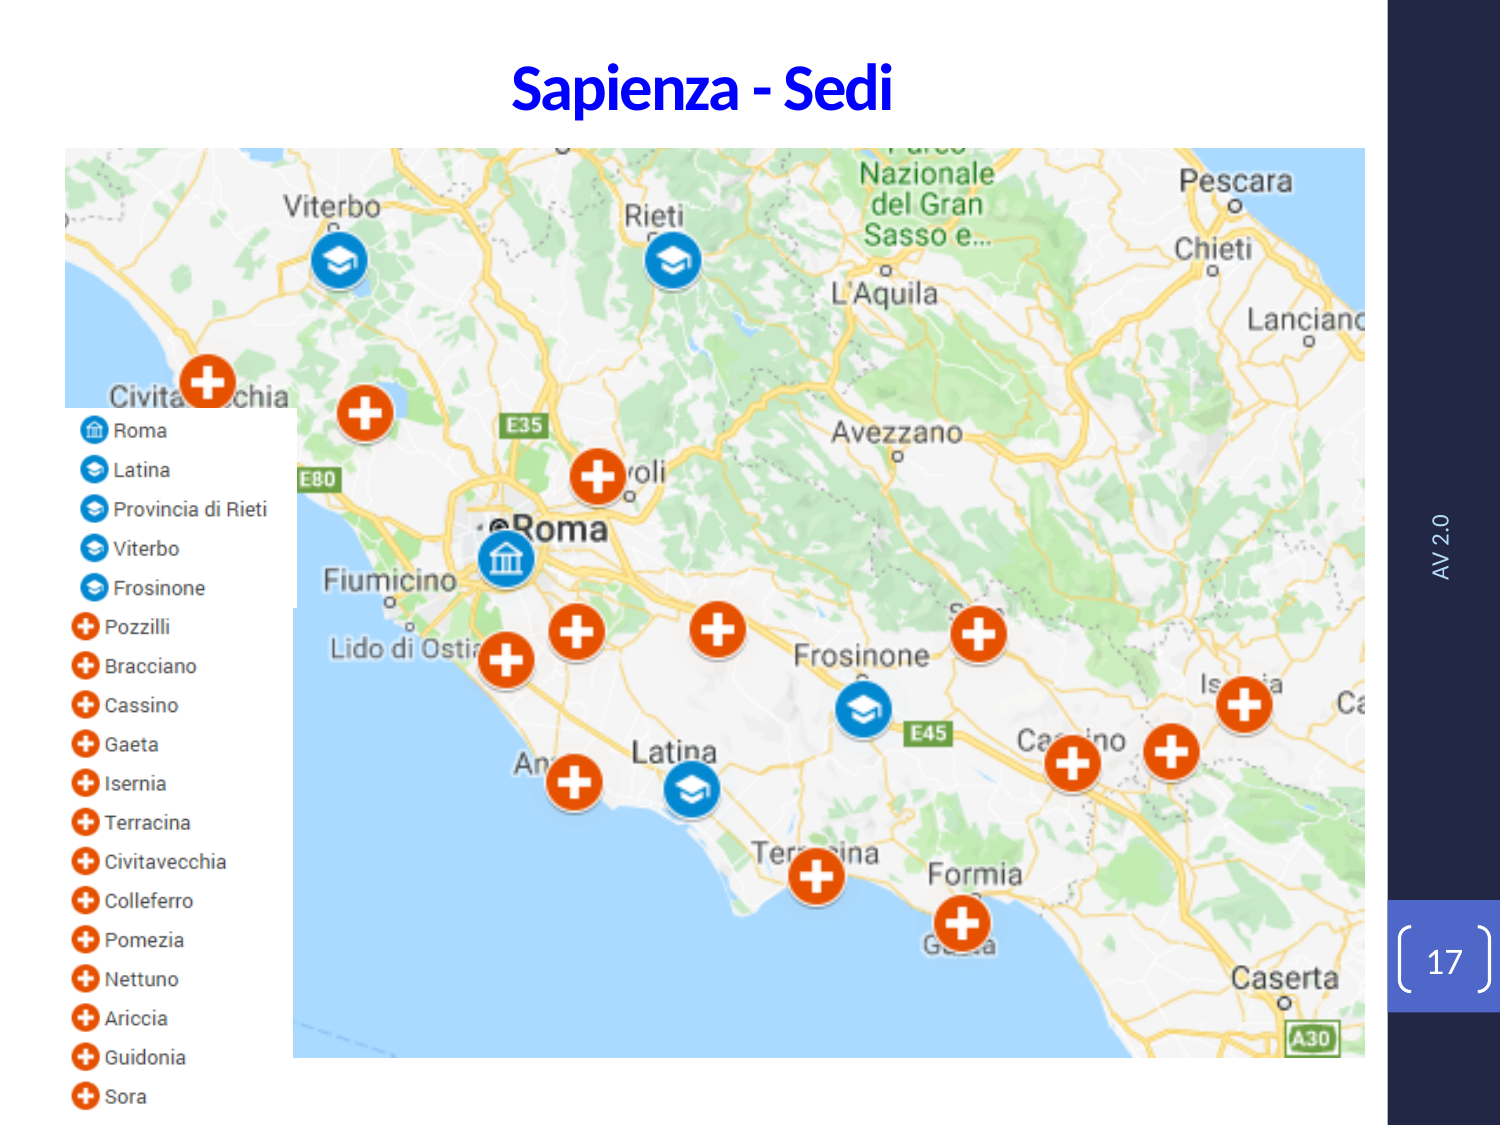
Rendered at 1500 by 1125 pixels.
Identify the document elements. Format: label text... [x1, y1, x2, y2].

slide_number 17 [1397, 925, 1492, 994]
picture [64, 148, 1365, 1119]
text_box Sapienza - Sedi [65, 42, 1341, 126]
footer AV 2.0 [1408, 500, 1469, 889]
